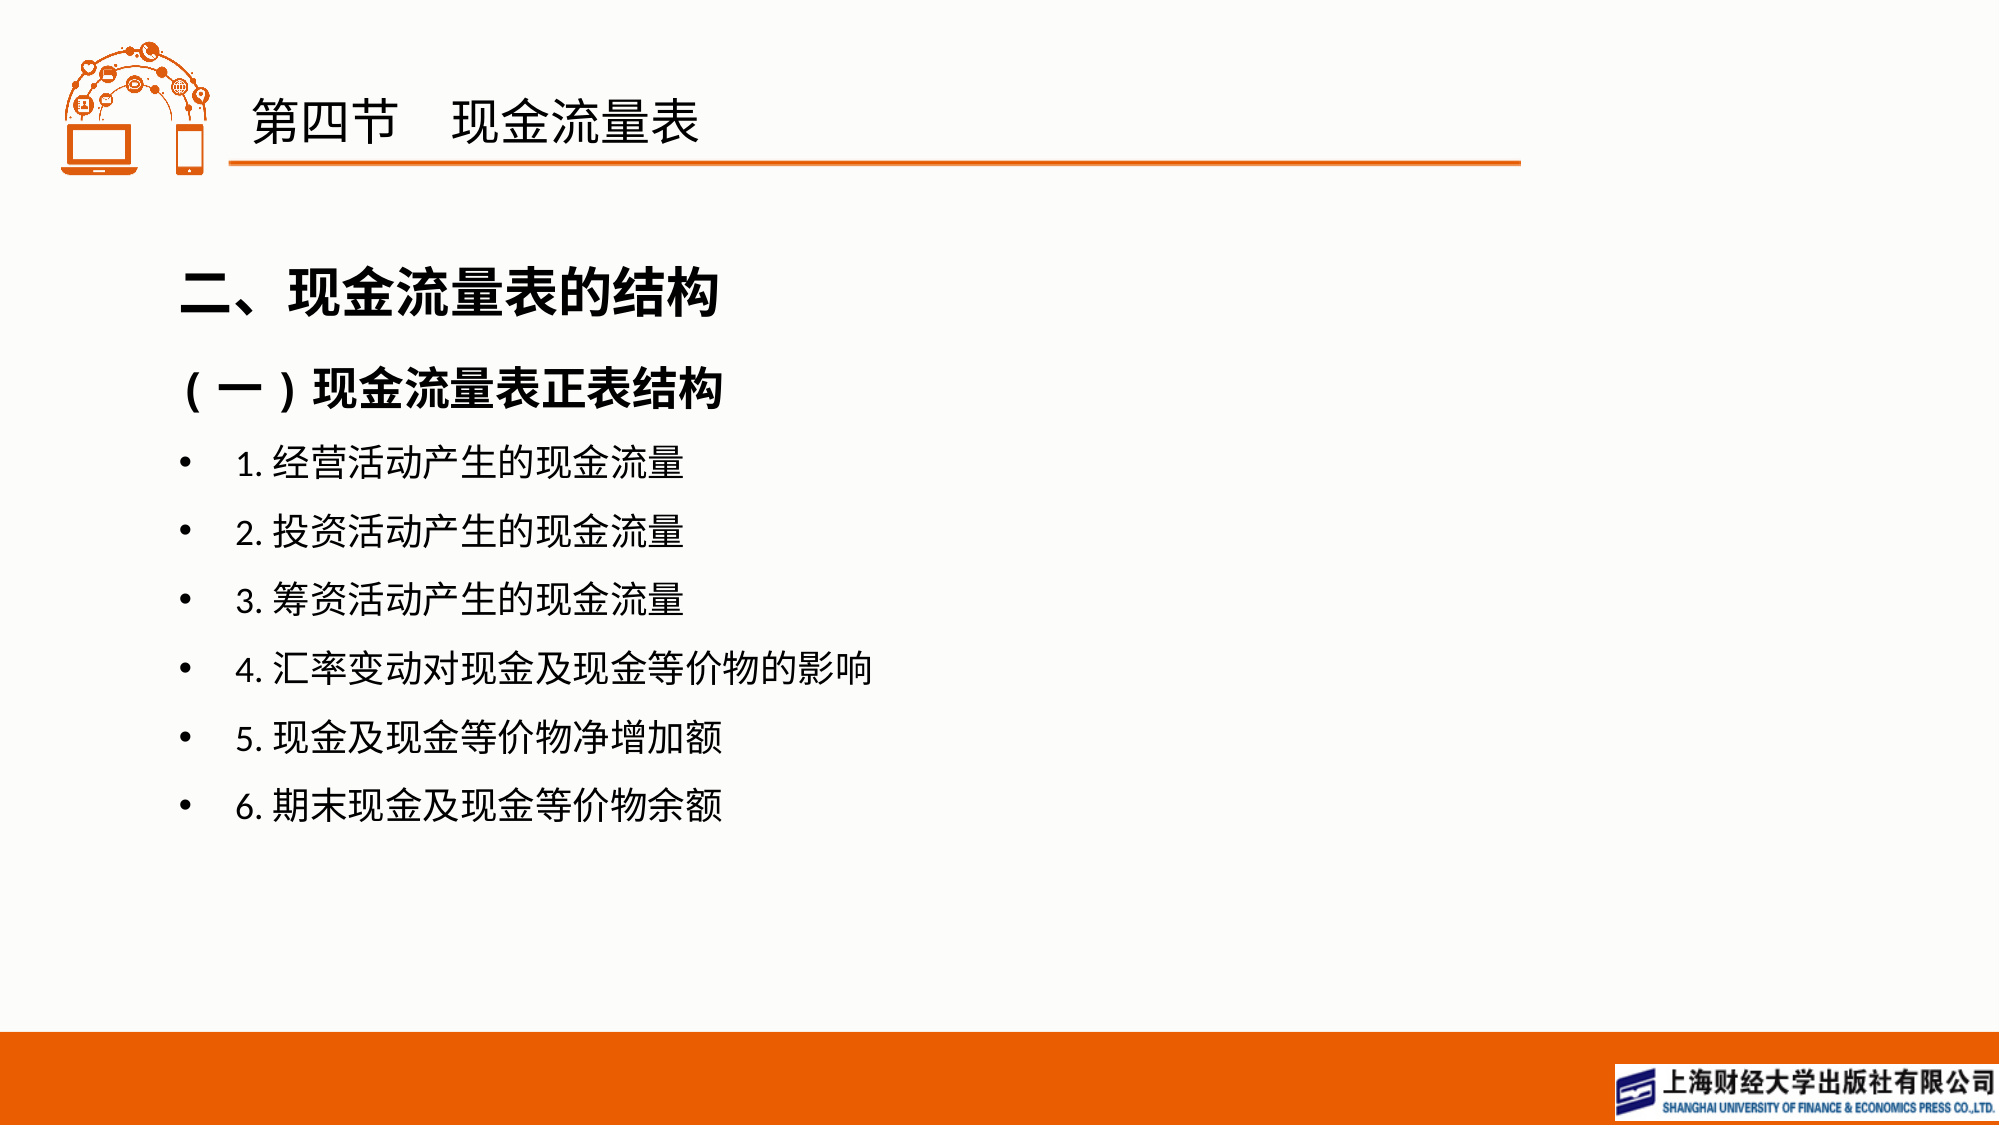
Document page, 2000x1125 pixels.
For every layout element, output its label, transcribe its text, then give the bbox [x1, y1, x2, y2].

title 第四节 现金流量表 [235, 82, 1605, 189]
list 二、现金流量表的结构 (一)现金流量表正表结构 1.经营活动产生的现金流量 2.投资活动产生的现金流量 3.筹资活动产生的现金流量 4.汇率变动对现金及现金等价物的影响 5.现金及现金等价物净增加额 6.期末现金及现金等价物余额 [163, 227, 1858, 1049]
picture [0, 0, 2000, 1125]
